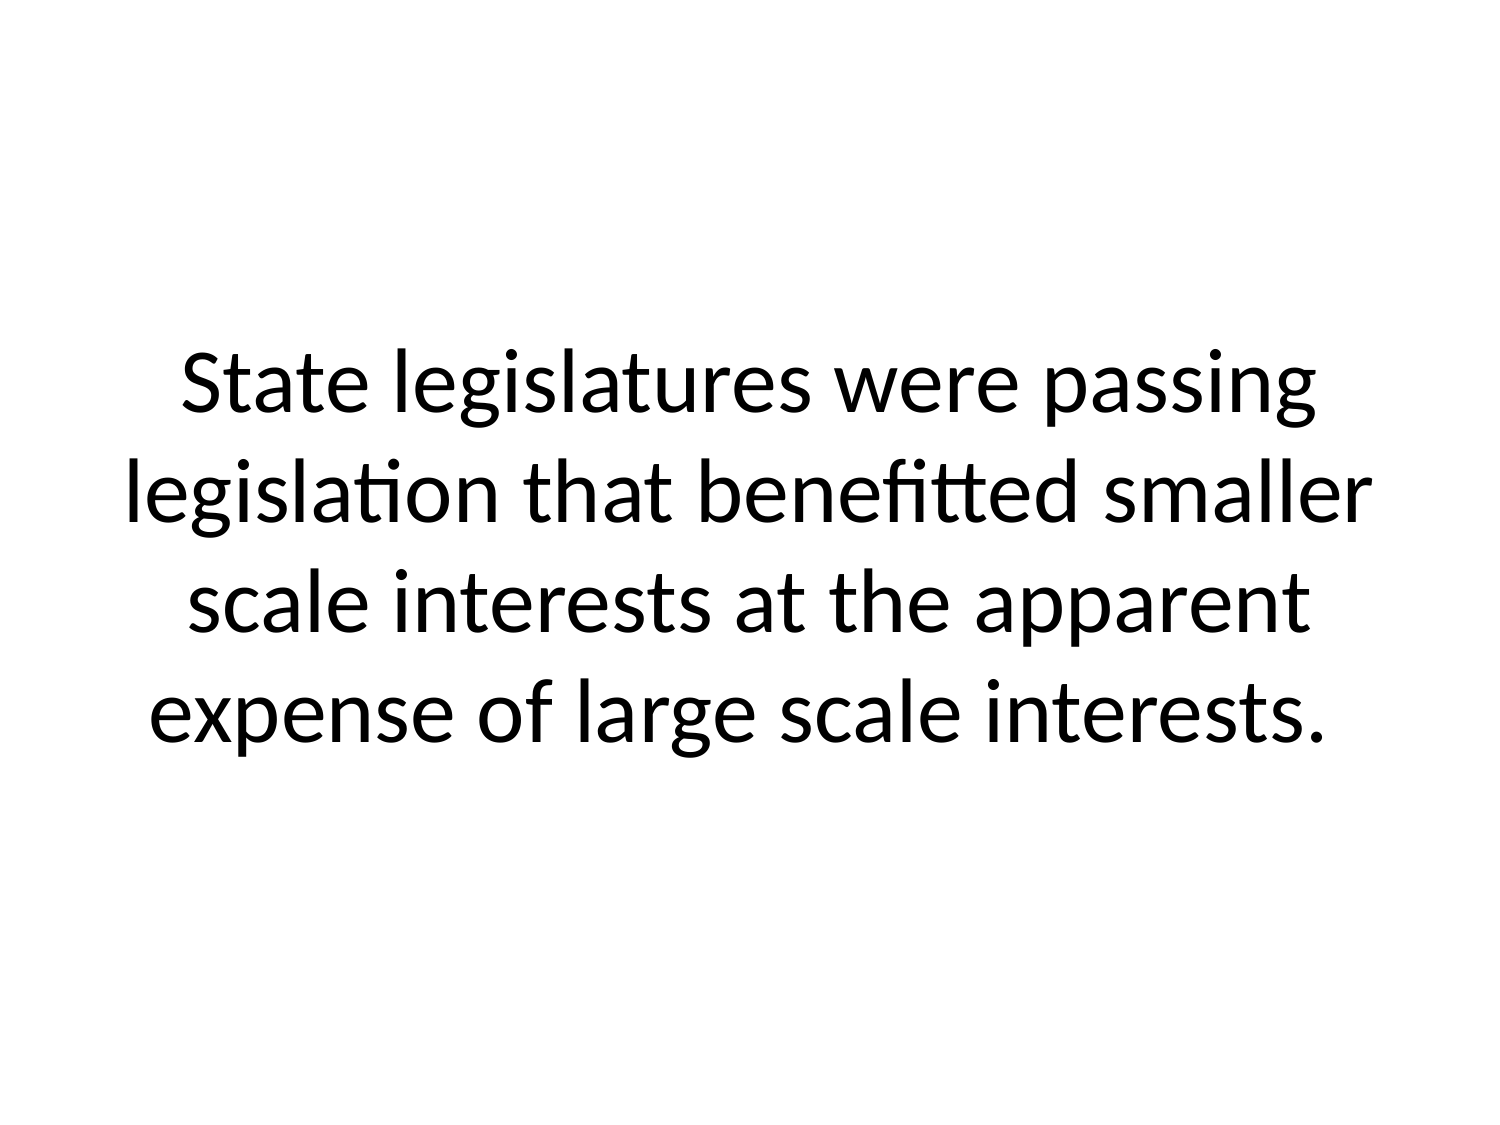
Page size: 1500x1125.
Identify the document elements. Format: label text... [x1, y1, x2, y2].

title State legislatures were passing legislation that benefitted smaller scale interests at the apparent expense of large scale interests. [75, 45, 1425, 1038]
